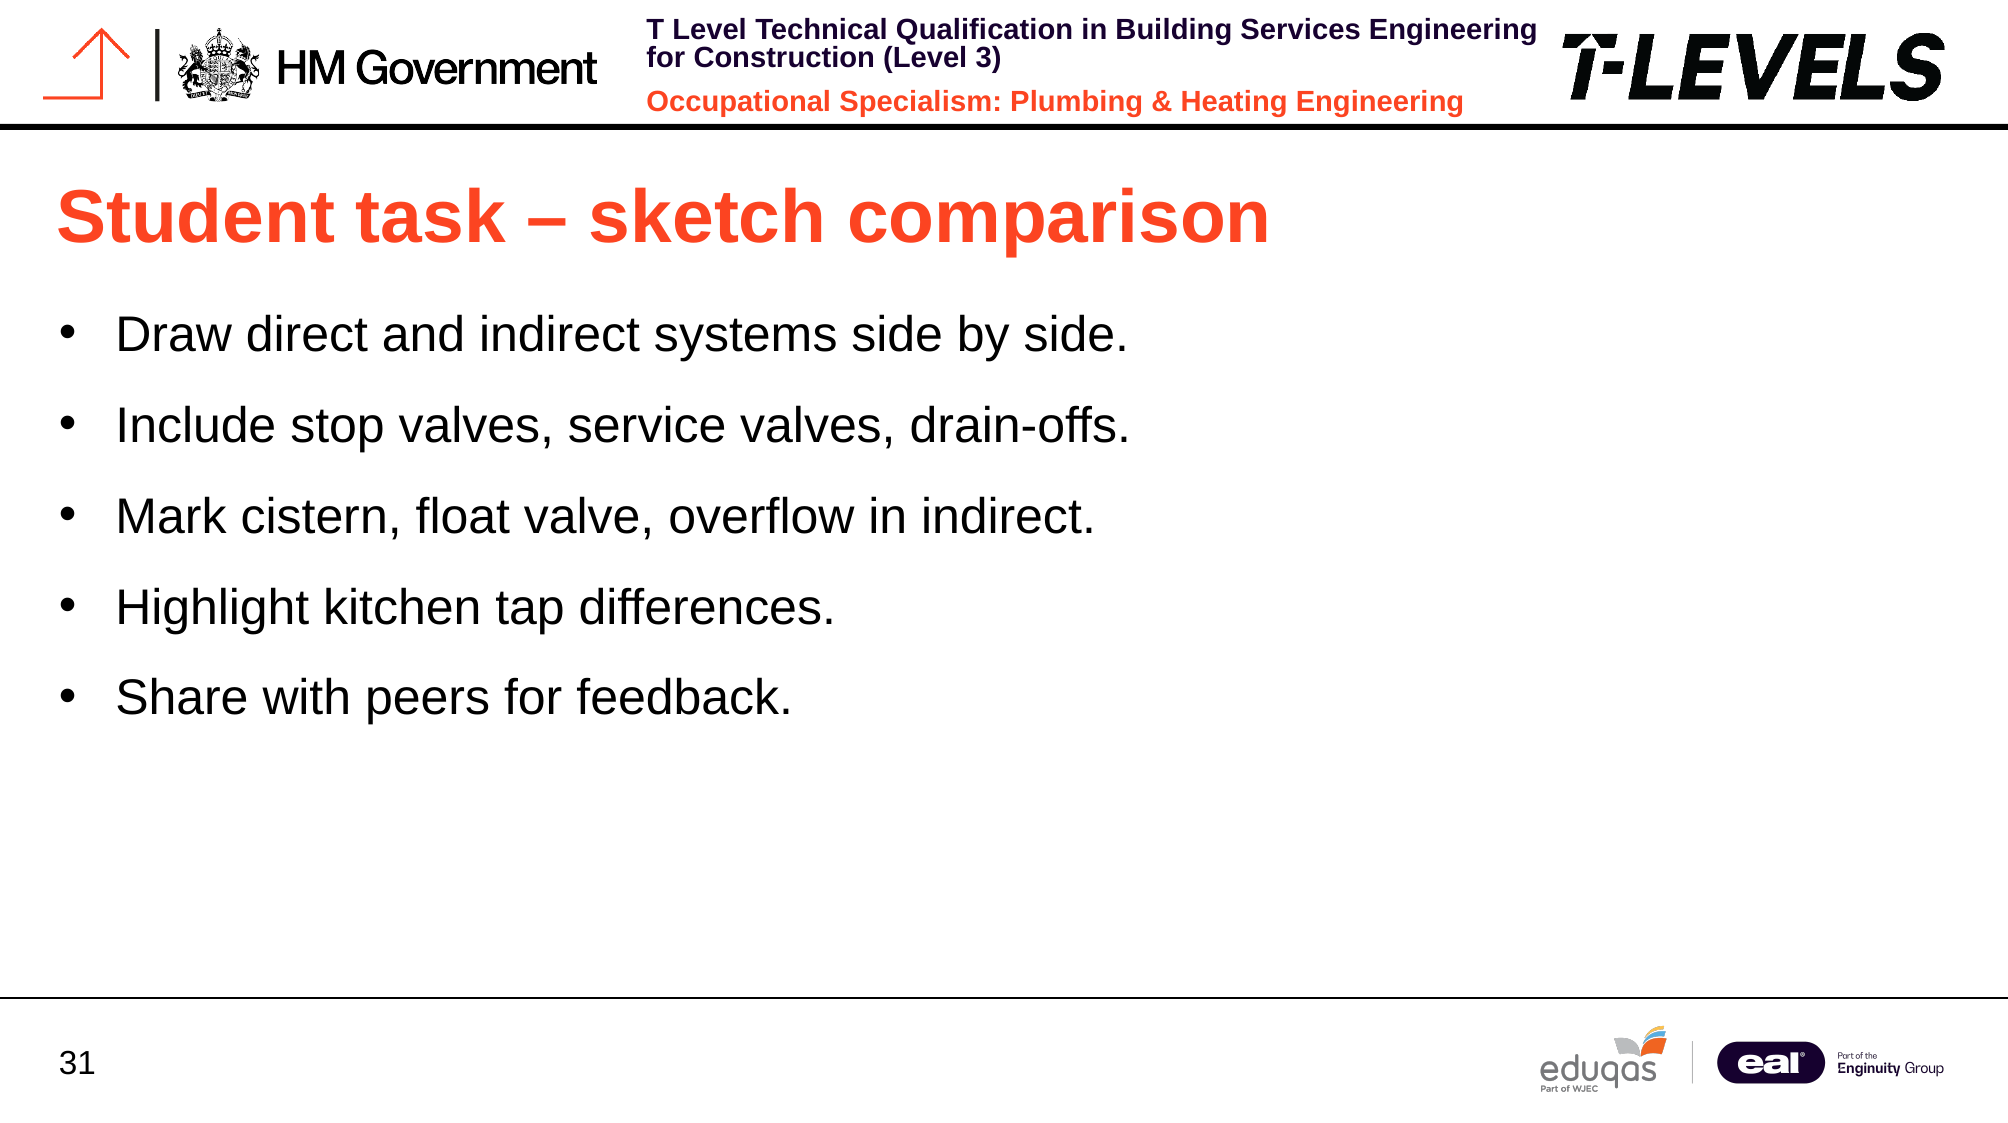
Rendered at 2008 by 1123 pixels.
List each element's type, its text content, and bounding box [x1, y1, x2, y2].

title Student task – sketch comparison [41, 111, 1949, 314]
picture [155, 28, 597, 102]
list Draw direct and indirect systems side by side. Include stop valves, service valves, drain-offs. Mark cistern, float valve, overflow in indirect. Highlight kitchen tap differences. Share with peers for feedback. [59, 295, 1949, 949]
picture [1535, 1021, 1949, 1097]
picture [38, 27, 136, 100]
picture [1543, 25, 1964, 108]
